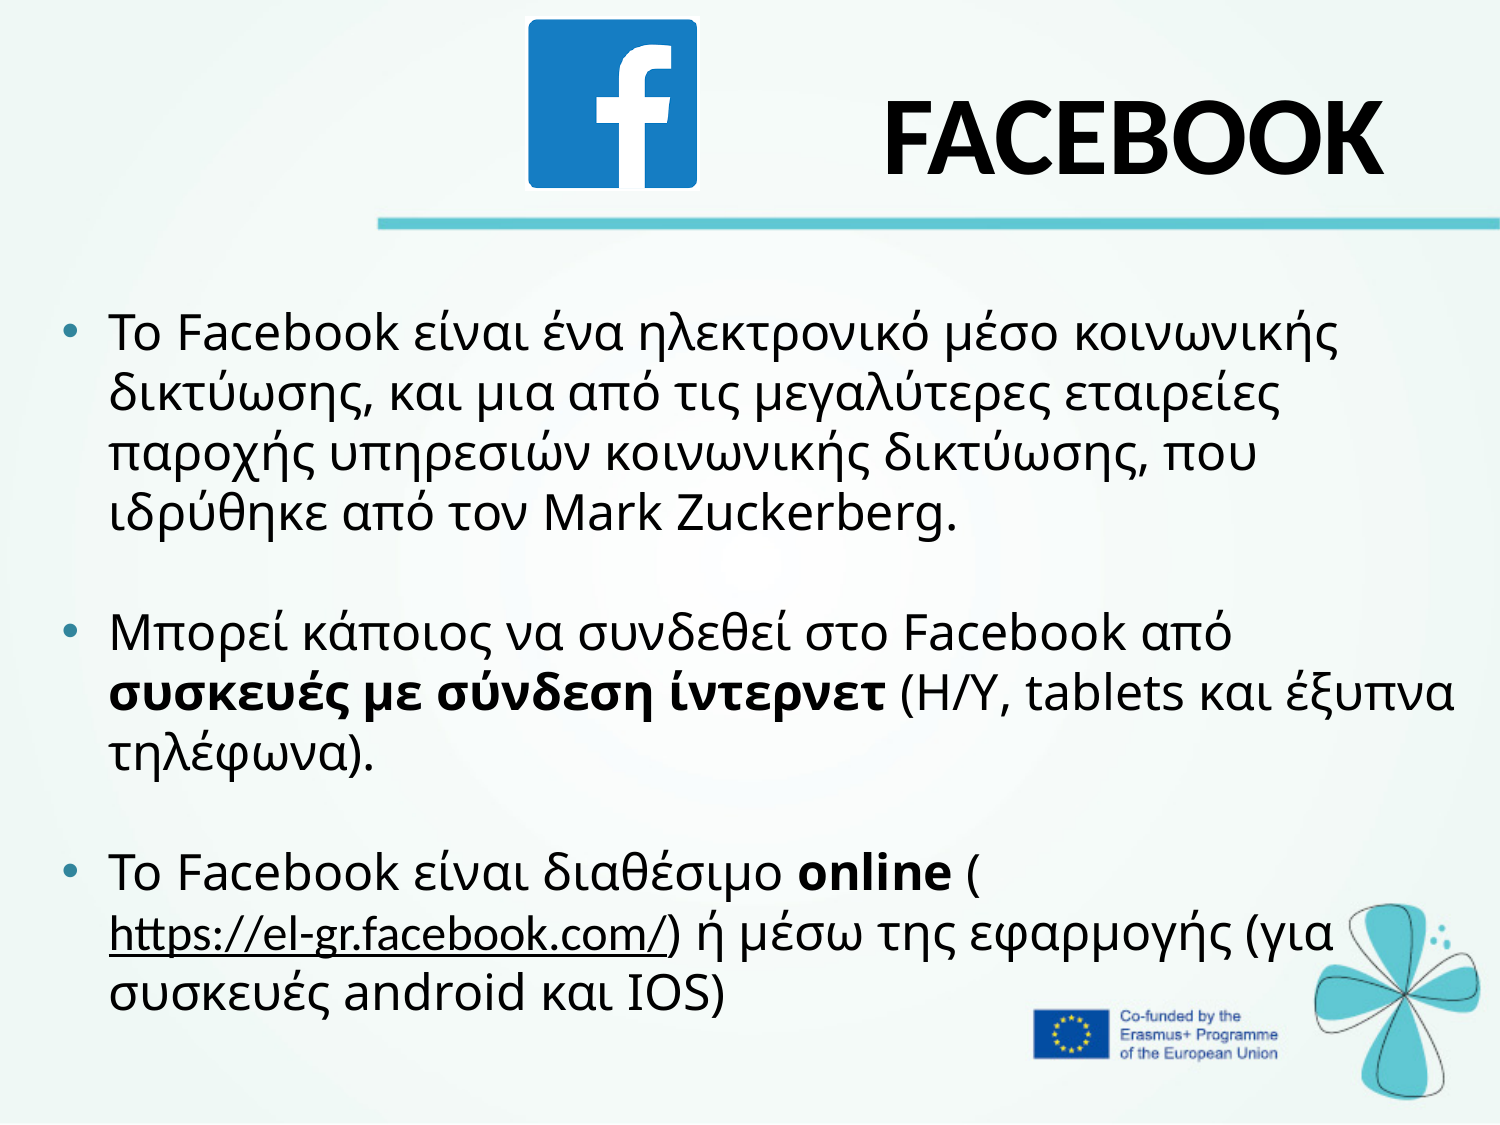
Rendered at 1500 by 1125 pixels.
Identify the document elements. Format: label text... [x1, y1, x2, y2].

text_box FACEBOOK [750, 55, 1400, 205]
text_box Το Facebook είναι ένα ηλεκτρονικό μέσο κοινωνικής δικτύωσης, και μια από τις μεγαλύτερες εταιρείες παροχής υπηρεσιών κοινωνικής δικτύωσης, που ιδρύθηκε από τον Mark Zuckerberg. Μπορεί κάποιος να συνδεθεί στο Facebook από συσκευές με σύνδεση ίντερνετ (Η/Υ, tablets και έξυπνα τηλέφωνα). Το Facebook είναι διαθέσιμο online (https://el-gr.facebook.com/) ή μέσω της εφαρμογής (για συσκευές android και IOS) [46, 292, 1477, 1028]
picture [0, 0, 1500, 1125]
